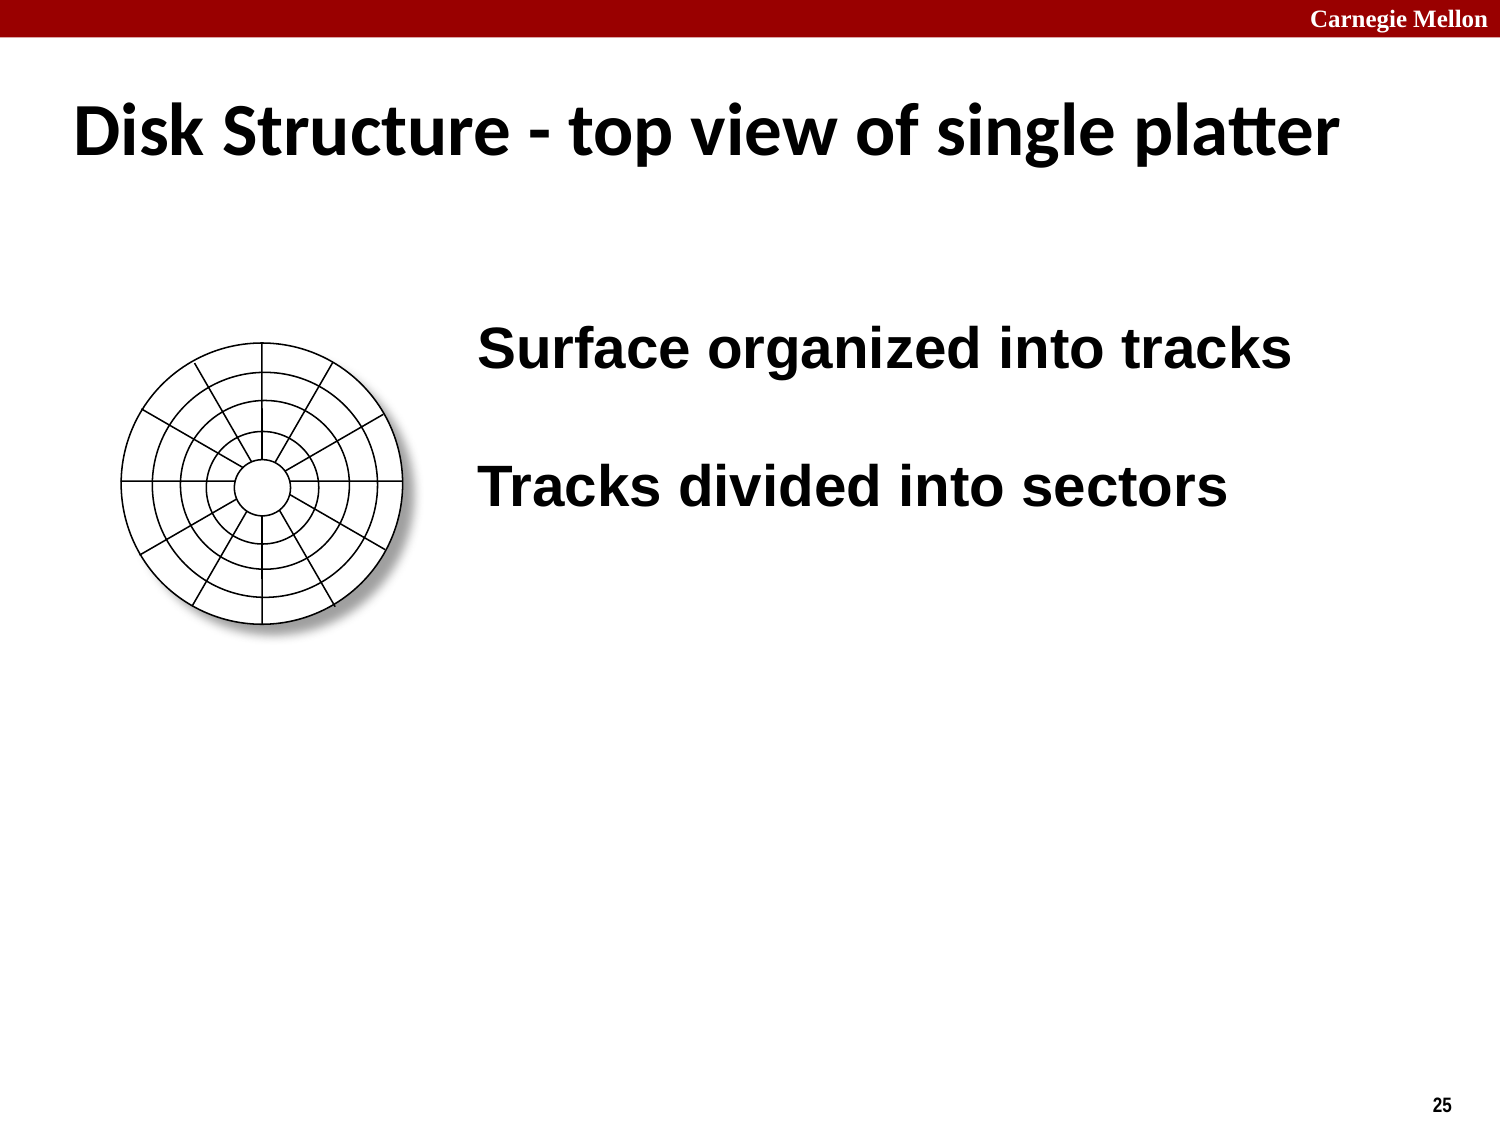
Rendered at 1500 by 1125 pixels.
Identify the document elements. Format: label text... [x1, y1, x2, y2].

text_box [120, 342, 1401, 626]
title Disk Structure - top view of single platter [58, 62, 1451, 188]
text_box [152, 249, 1351, 598]
